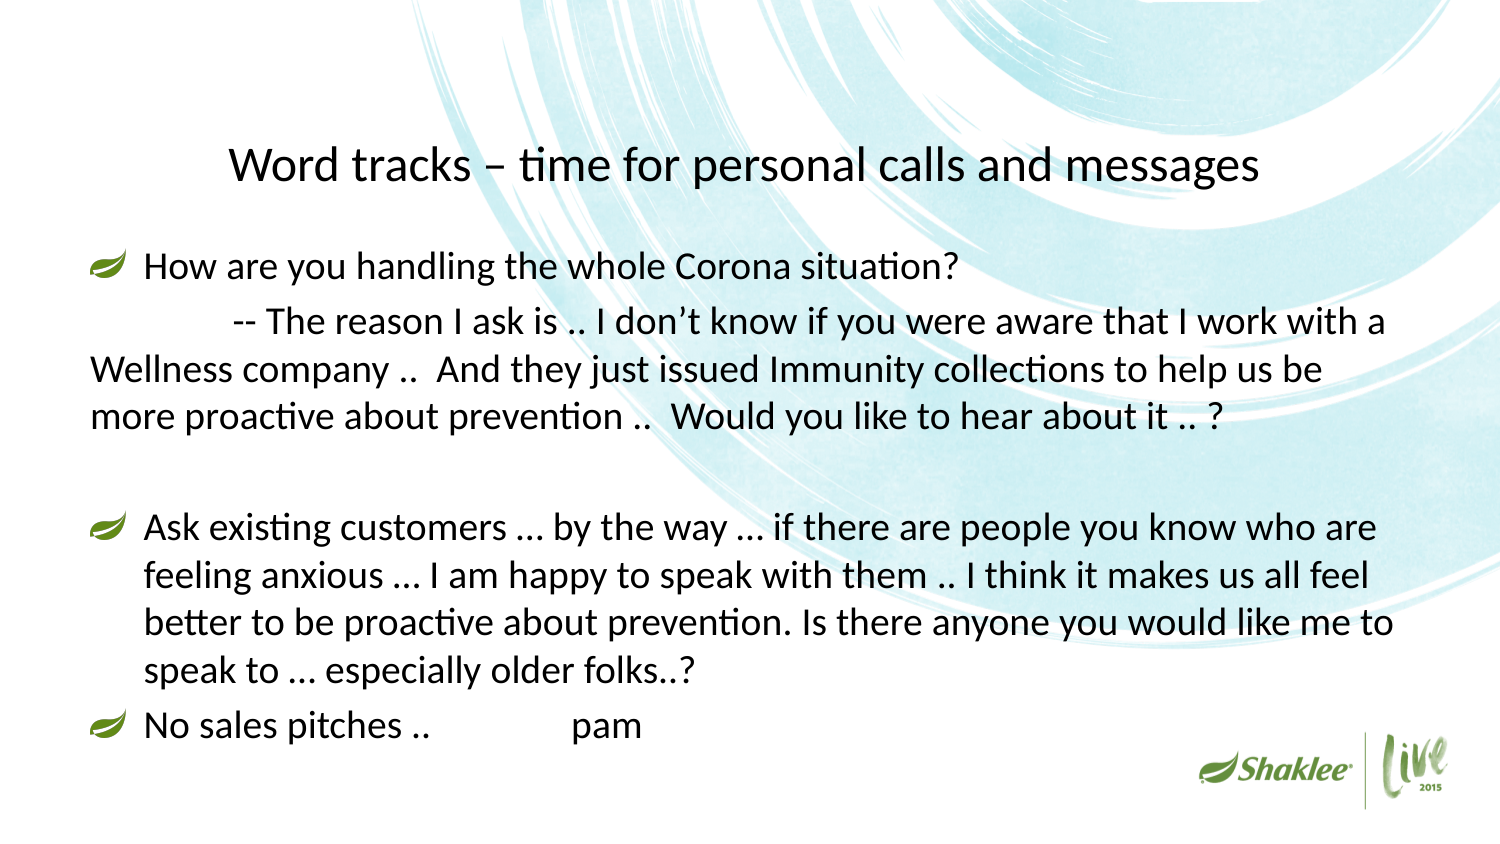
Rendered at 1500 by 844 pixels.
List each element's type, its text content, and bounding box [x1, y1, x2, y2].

list How are you handling the whole Corona situation? -- The reason I ask is .. I don’t know if you were aware that I work with a Wellness company .. And they just issued Immunity collections to help us be more proactive about prevention .. Would you like to hear about it .. ? Ask existing customers … by the way … if there are people you know who are feeling anxious … I am happy to speak with them .. I think it makes us all feel better to be proactive about prevention. Is there anyone you would like me to speak to … especially older folks..? No sales pitches .. pam [75, 233, 1425, 761]
picture [0, 0, 1500, 844]
title Word tracks – time for personal calls and messages [75, 91, 1425, 233]
